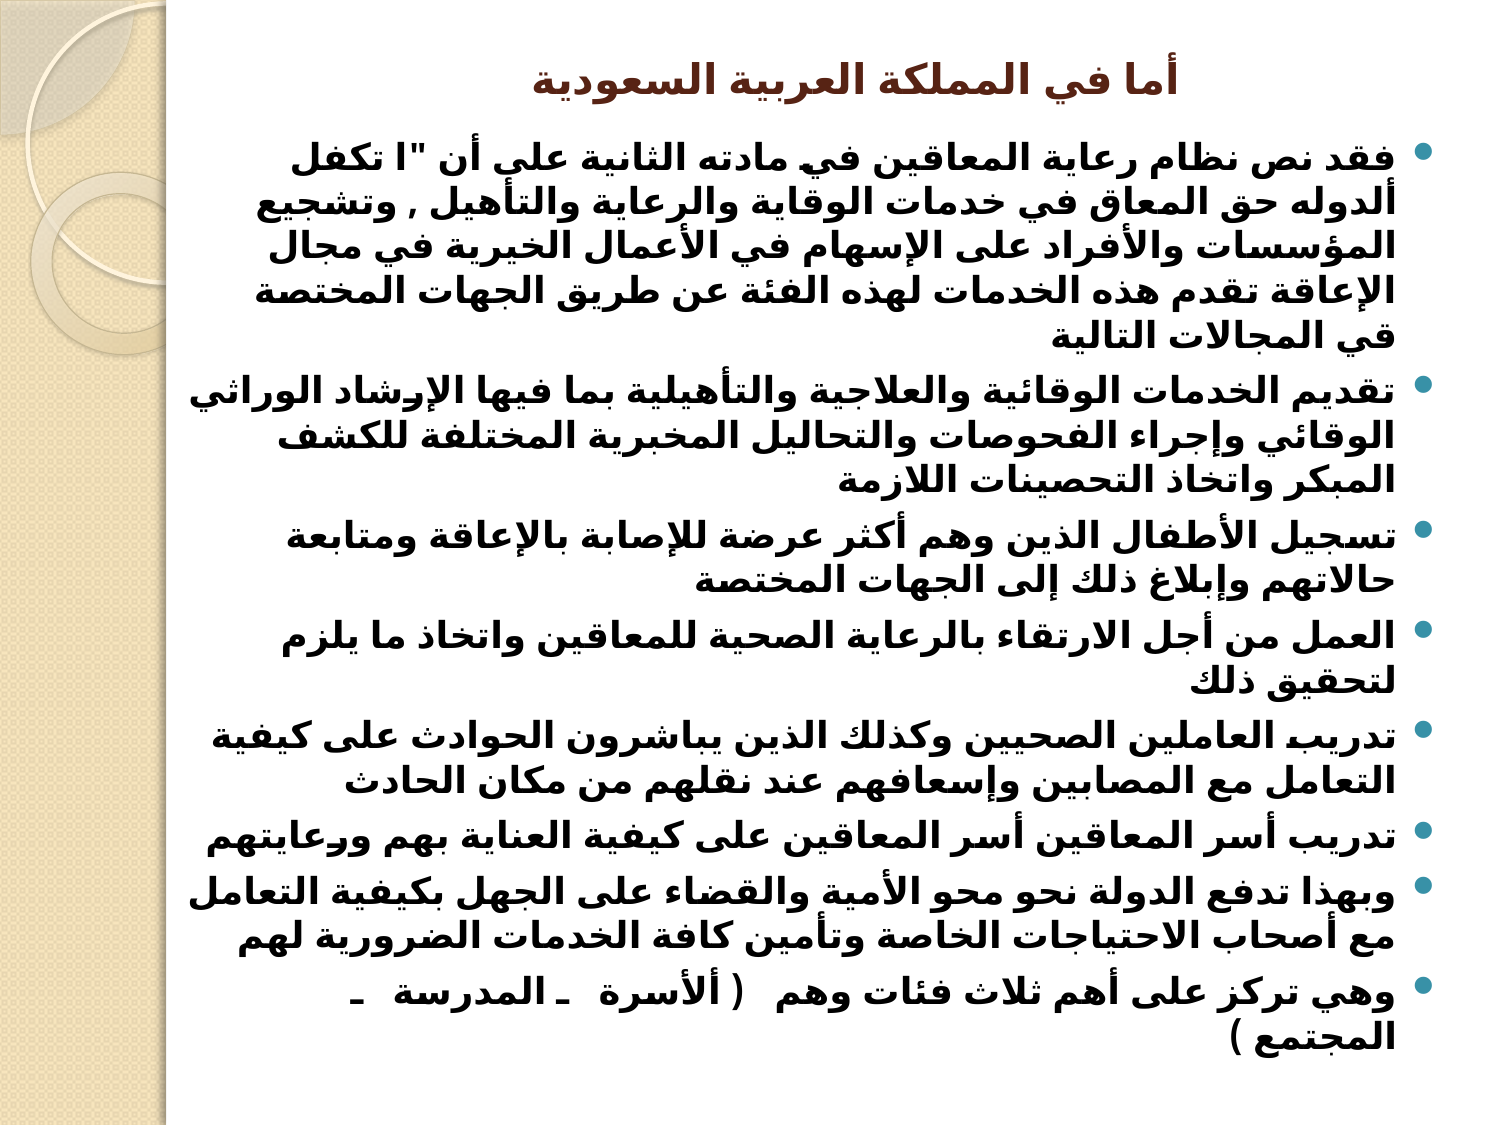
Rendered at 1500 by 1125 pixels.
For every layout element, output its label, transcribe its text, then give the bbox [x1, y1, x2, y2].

list فقد نص نظام رعاية المعاقين في مادته الثانية على أن "ا تكفل ألدوله حق المعاق في خدمات الوقاية والرعاية والتأهيل , وتشجيع المؤسسات والأفراد على الإسهام في الأعمال الخيرية في مجال الإعاقة تقدم هذه الخدمات لهذه الفئة عن طريق الجهات المختصة قي المجالات التالية تقديم الخدمات الوقائية والعلاجية والتأهيلية بما فيها الإرشاد الوراثي الوقائي وإجراء الفحوصات والتحاليل المخبرية المختلفة للكشف المبكر واتخاذ التحصينات اللازمة تسجيل الأطفال الذين وهم أكثر عرضة للإصابة بالإعاقة ومتابعة حالاتهم وإبلاغ ذلك إلى الجهات المختصة العمل من أجل الارتقاء بالرعاية الصحية للمعاقين واتخاذ ما يلزم لتحقيق ذلك تدريب العاملين الصحيين وكذلك الذين يباشرون الحوادث على كيفية التعامل مع المصابين وإسعافهم عند نقلهم من مكان الحادث تدريب أسر المعاقين أسر المعاقين على كيفية العناية بهم ورعايتهم وبهذا تدفع الدولة نحو محو الأمية والقضاء على الجهل بكيفية التعامل مع أصحاب الاحتياجات الخاصة وتأمين كافة الخدمات الضرورية لهم وهي تركز على أهم ثلاث فئات وهم ( ألأسرة ـ المدرسة ـ المجتمع ) [171, 125, 1466, 1083]
title أما في المملكة العربية السعودية [235, 45, 1466, 125]
